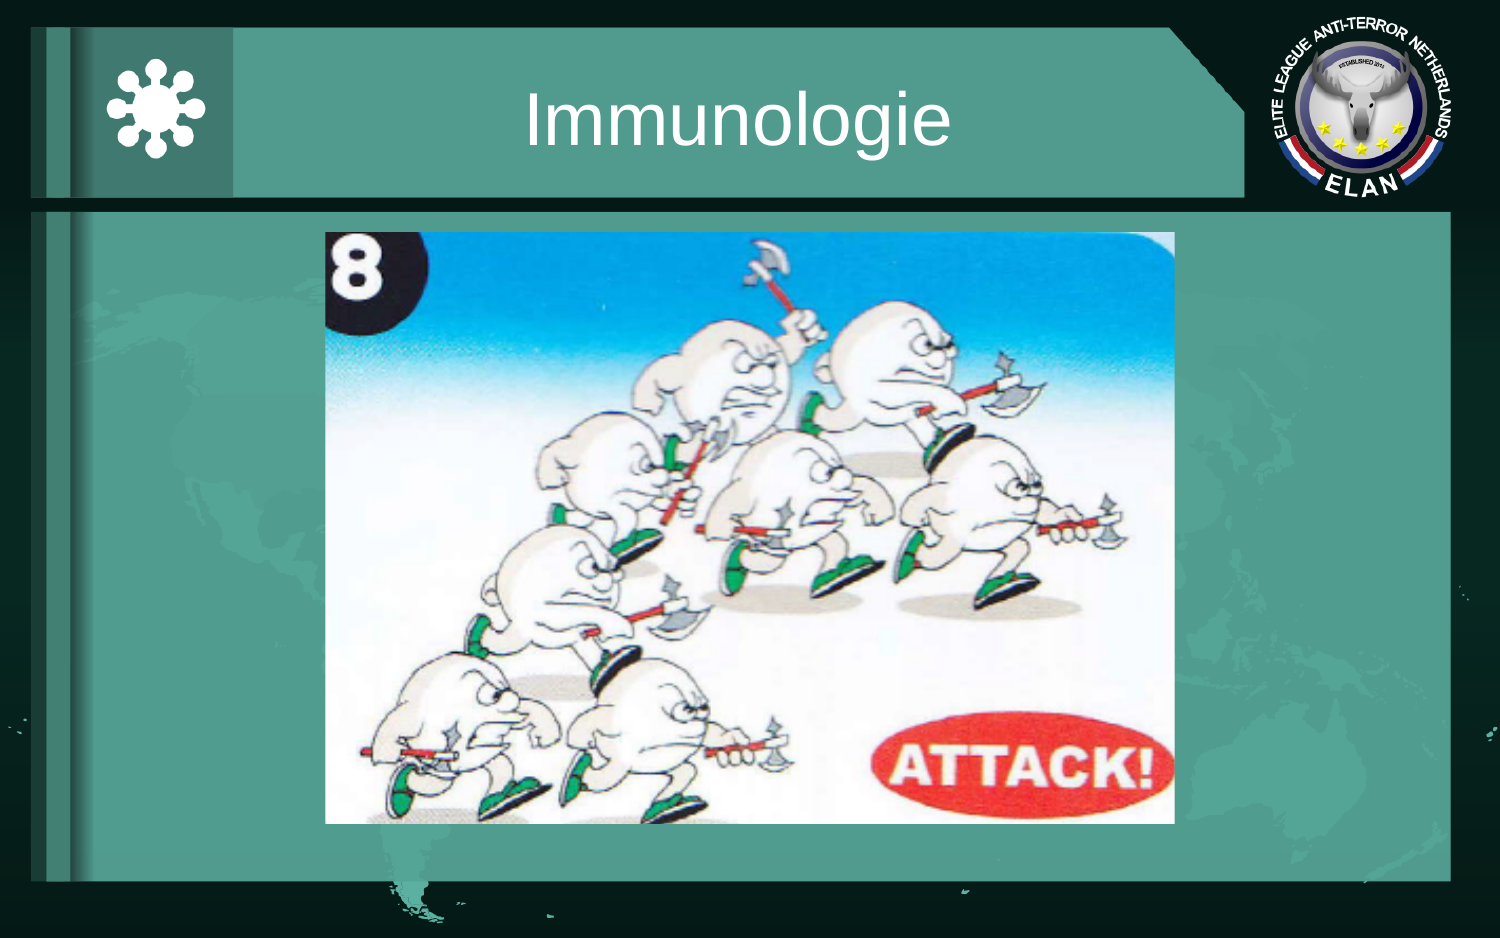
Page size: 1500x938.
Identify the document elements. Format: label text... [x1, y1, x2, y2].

picture [0, 0, 1500, 938]
title Immunologie [230, 37, 1247, 194]
